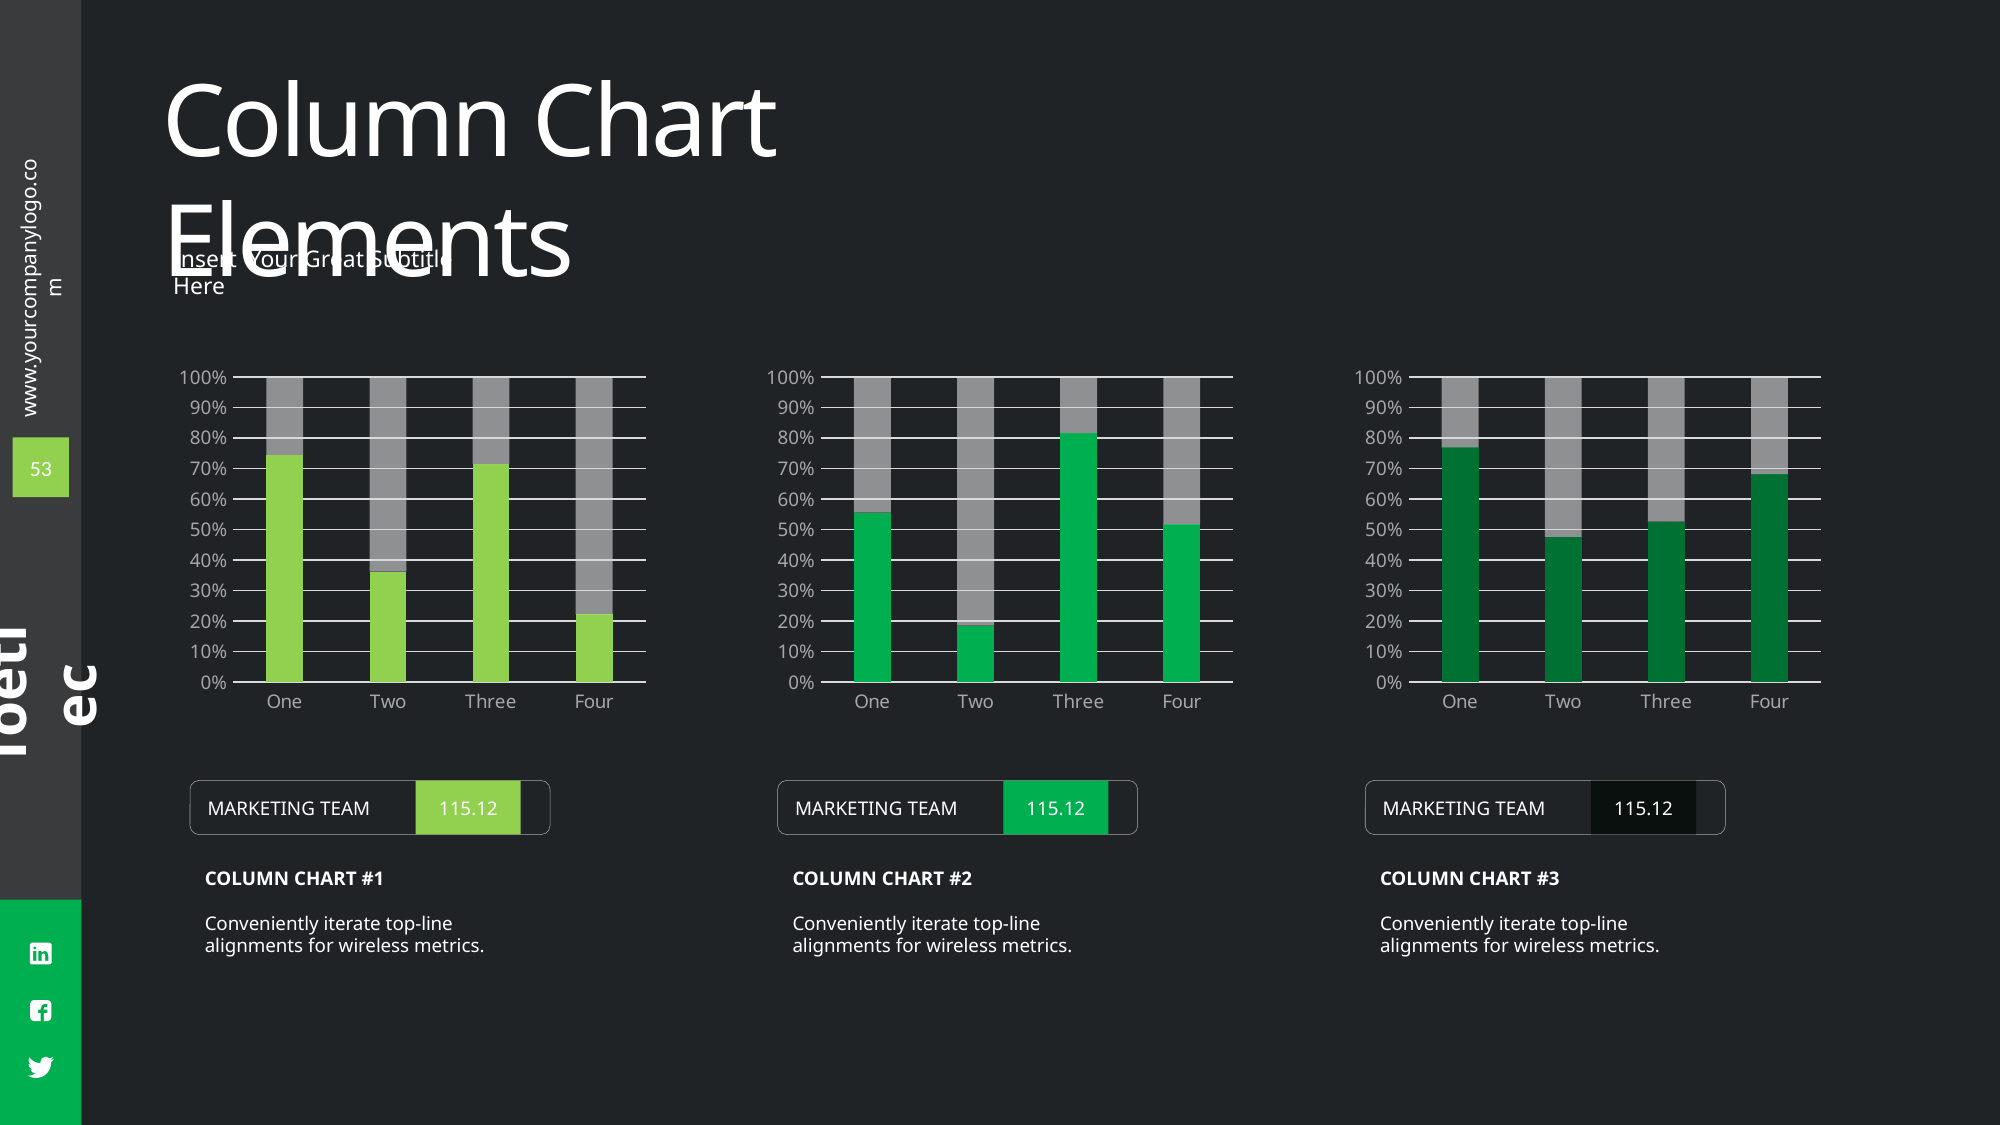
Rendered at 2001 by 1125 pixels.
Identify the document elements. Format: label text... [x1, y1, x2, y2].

text_box 115.12 [1590, 779, 1697, 835]
text_box MARKETING TEAM [776, 779, 1139, 836]
text_box COLUMN CHART #3 Conveniently iterate top-line alignments for wireless metrics. [1365, 859, 1726, 964]
text_box 115.12 [415, 779, 522, 835]
text_box Column Chart Elements [147, 116, 987, 236]
text_box MARKETING TEAM [188, 779, 552, 836]
text_box MARKETING TEAM [1364, 779, 1727, 836]
text_box COLUMN CHART #2 Conveniently iterate top-line alignments for wireless metrics. [777, 859, 1138, 964]
chart [1344, 356, 1831, 722]
text_box COLUMN CHART #1 Conveniently iterate top-line alignments for wireless metrics. [190, 859, 550, 964]
chart [169, 356, 656, 722]
text_box Insert Your Great Subtitle Here [158, 237, 512, 307]
text_box 115.12 [1002, 779, 1109, 835]
chart [756, 356, 1244, 722]
slide_number 53 [12, 437, 69, 498]
